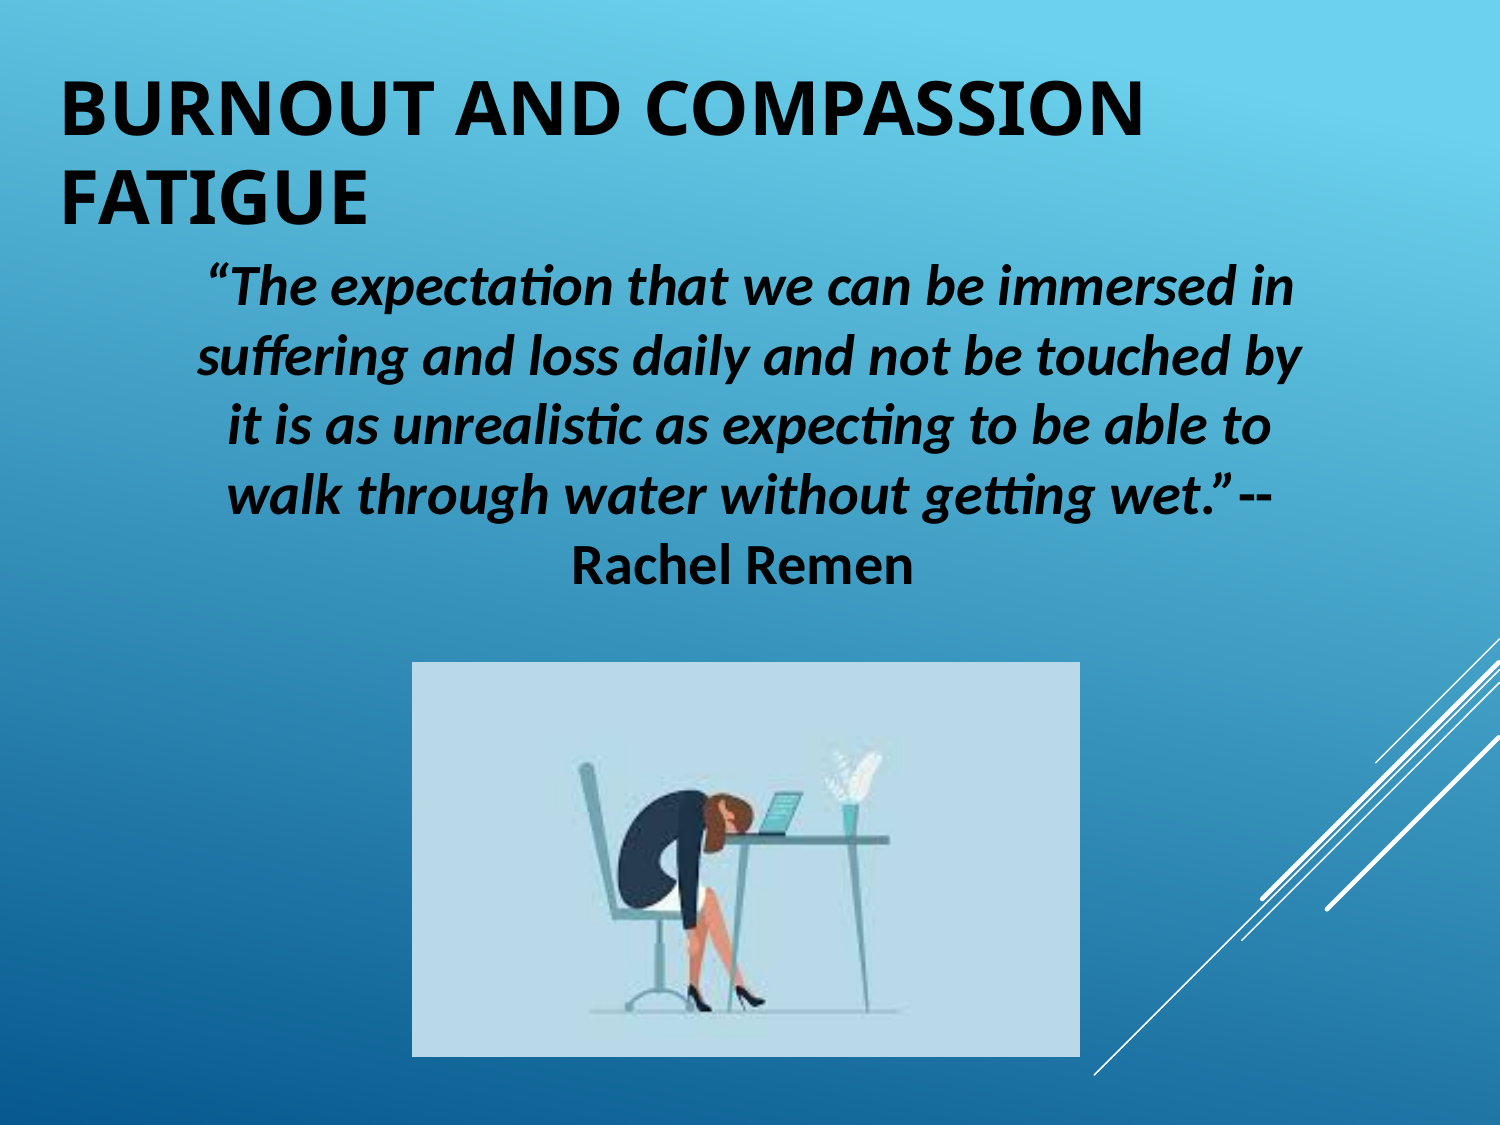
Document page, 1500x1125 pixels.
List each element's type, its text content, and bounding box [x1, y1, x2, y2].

picture [412, 662, 1080, 1058]
title Burnout and Compassion Fatigue [43, 24, 1457, 275]
list “The expectation that we can be immersed in suffering and loss daily and not be touched by it is as unrealistic as expecting to be able to walk through water without getting wet.”--Rachel Remen [162, 162, 1338, 681]
